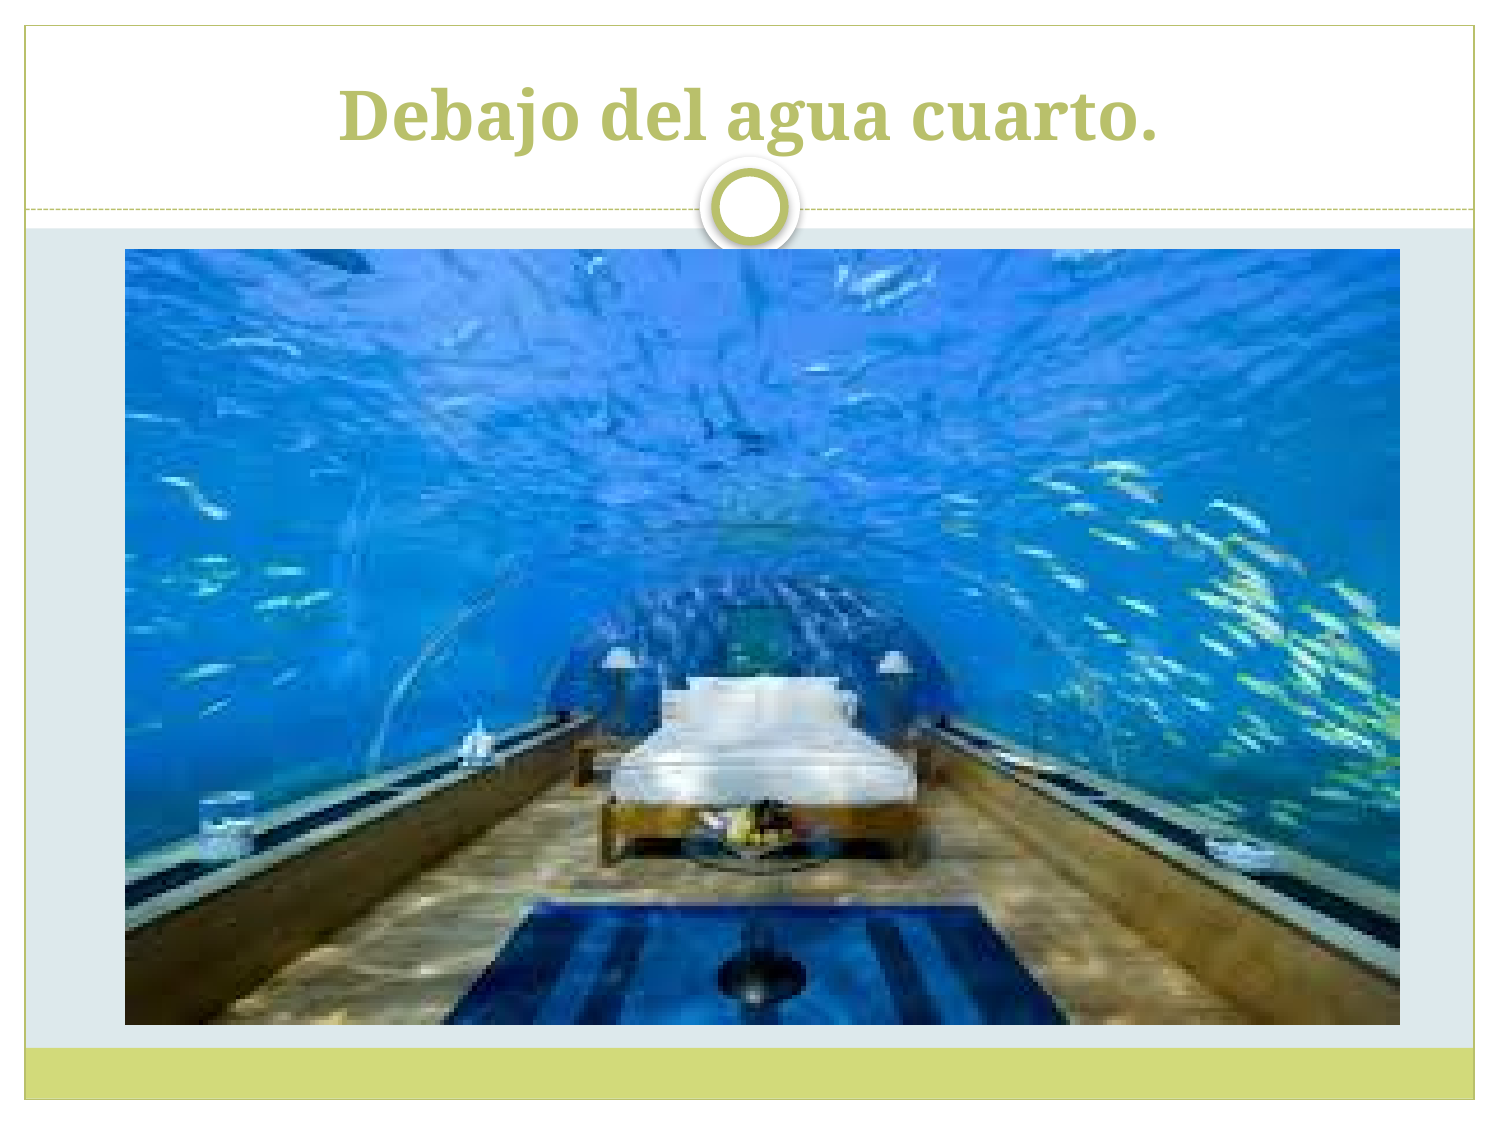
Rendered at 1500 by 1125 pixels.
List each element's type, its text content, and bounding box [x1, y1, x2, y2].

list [124, 249, 1401, 1026]
title Debajo del agua cuarto. [49, 37, 1450, 162]
